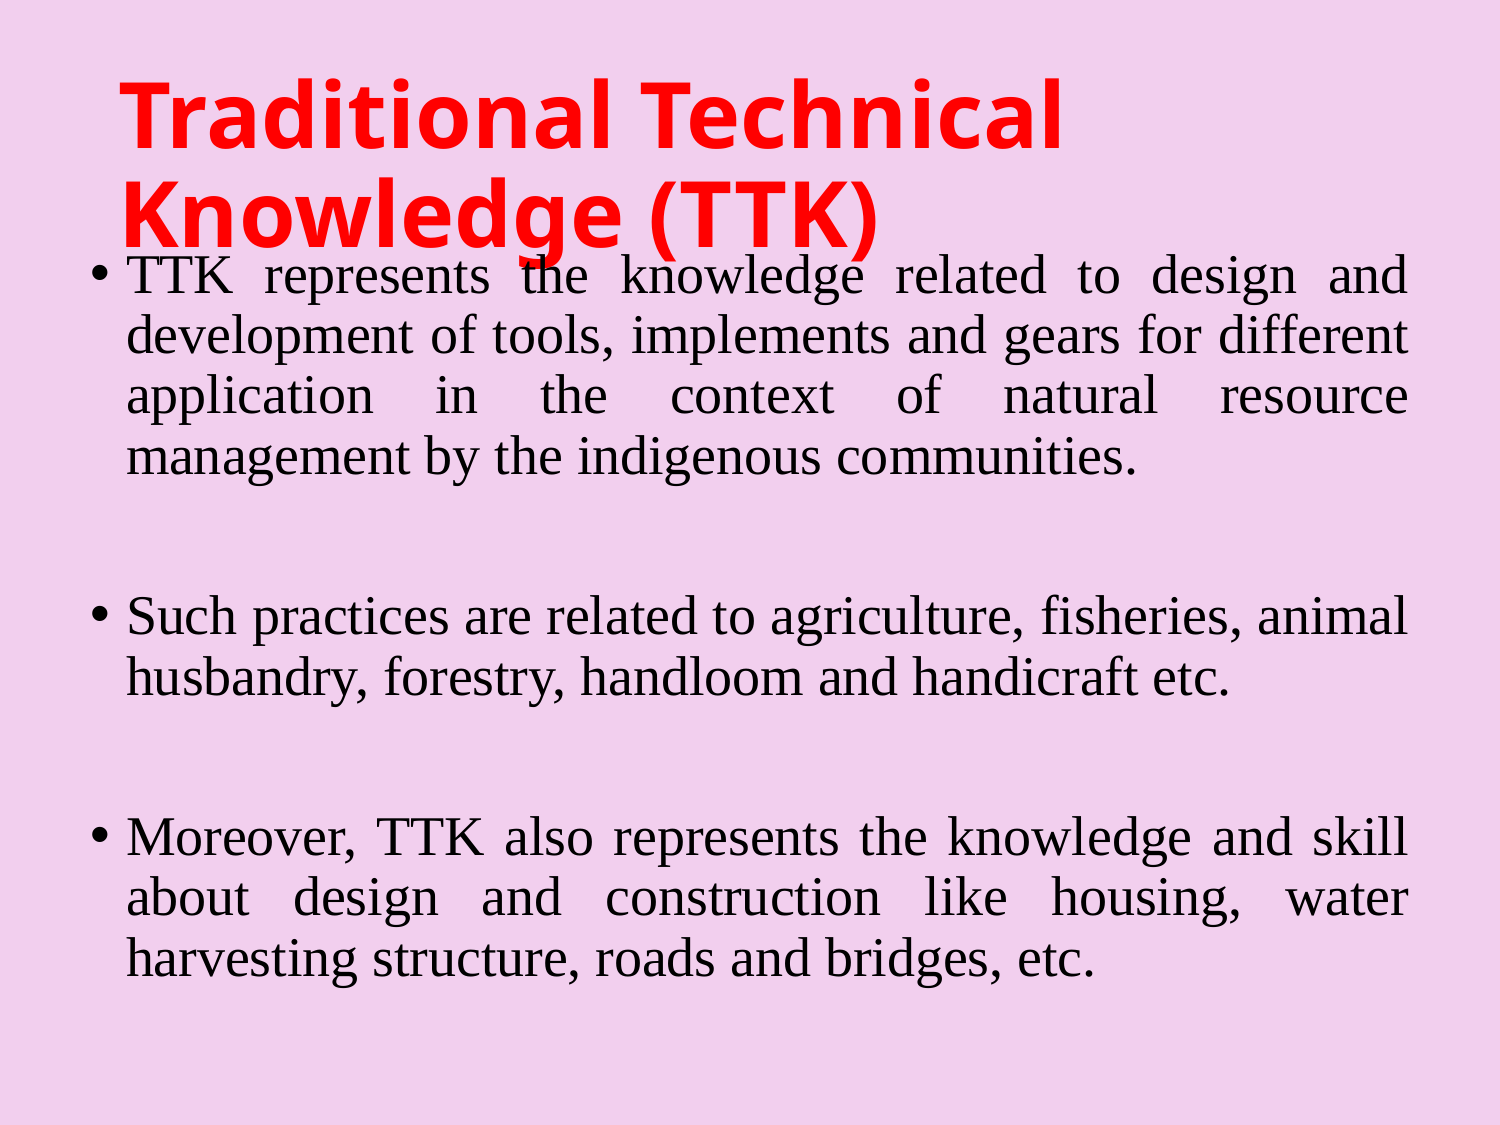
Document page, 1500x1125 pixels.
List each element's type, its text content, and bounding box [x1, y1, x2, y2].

title Traditional Technical Knowledge (TTK) [103, 59, 1397, 237]
list TTK represents the knowledge related to design and development of tools, implements and gears for different application in the context of natural resource management by the indigenous communities. Such practices are related to agriculture, fisheries, animal husbandry, forestry, handloom and handicraft etc. Moreover, TTK also represents the knowledge and skill about design and construction like housing, water harvesting structure, roads and bridges, etc. [75, 237, 1425, 1063]
